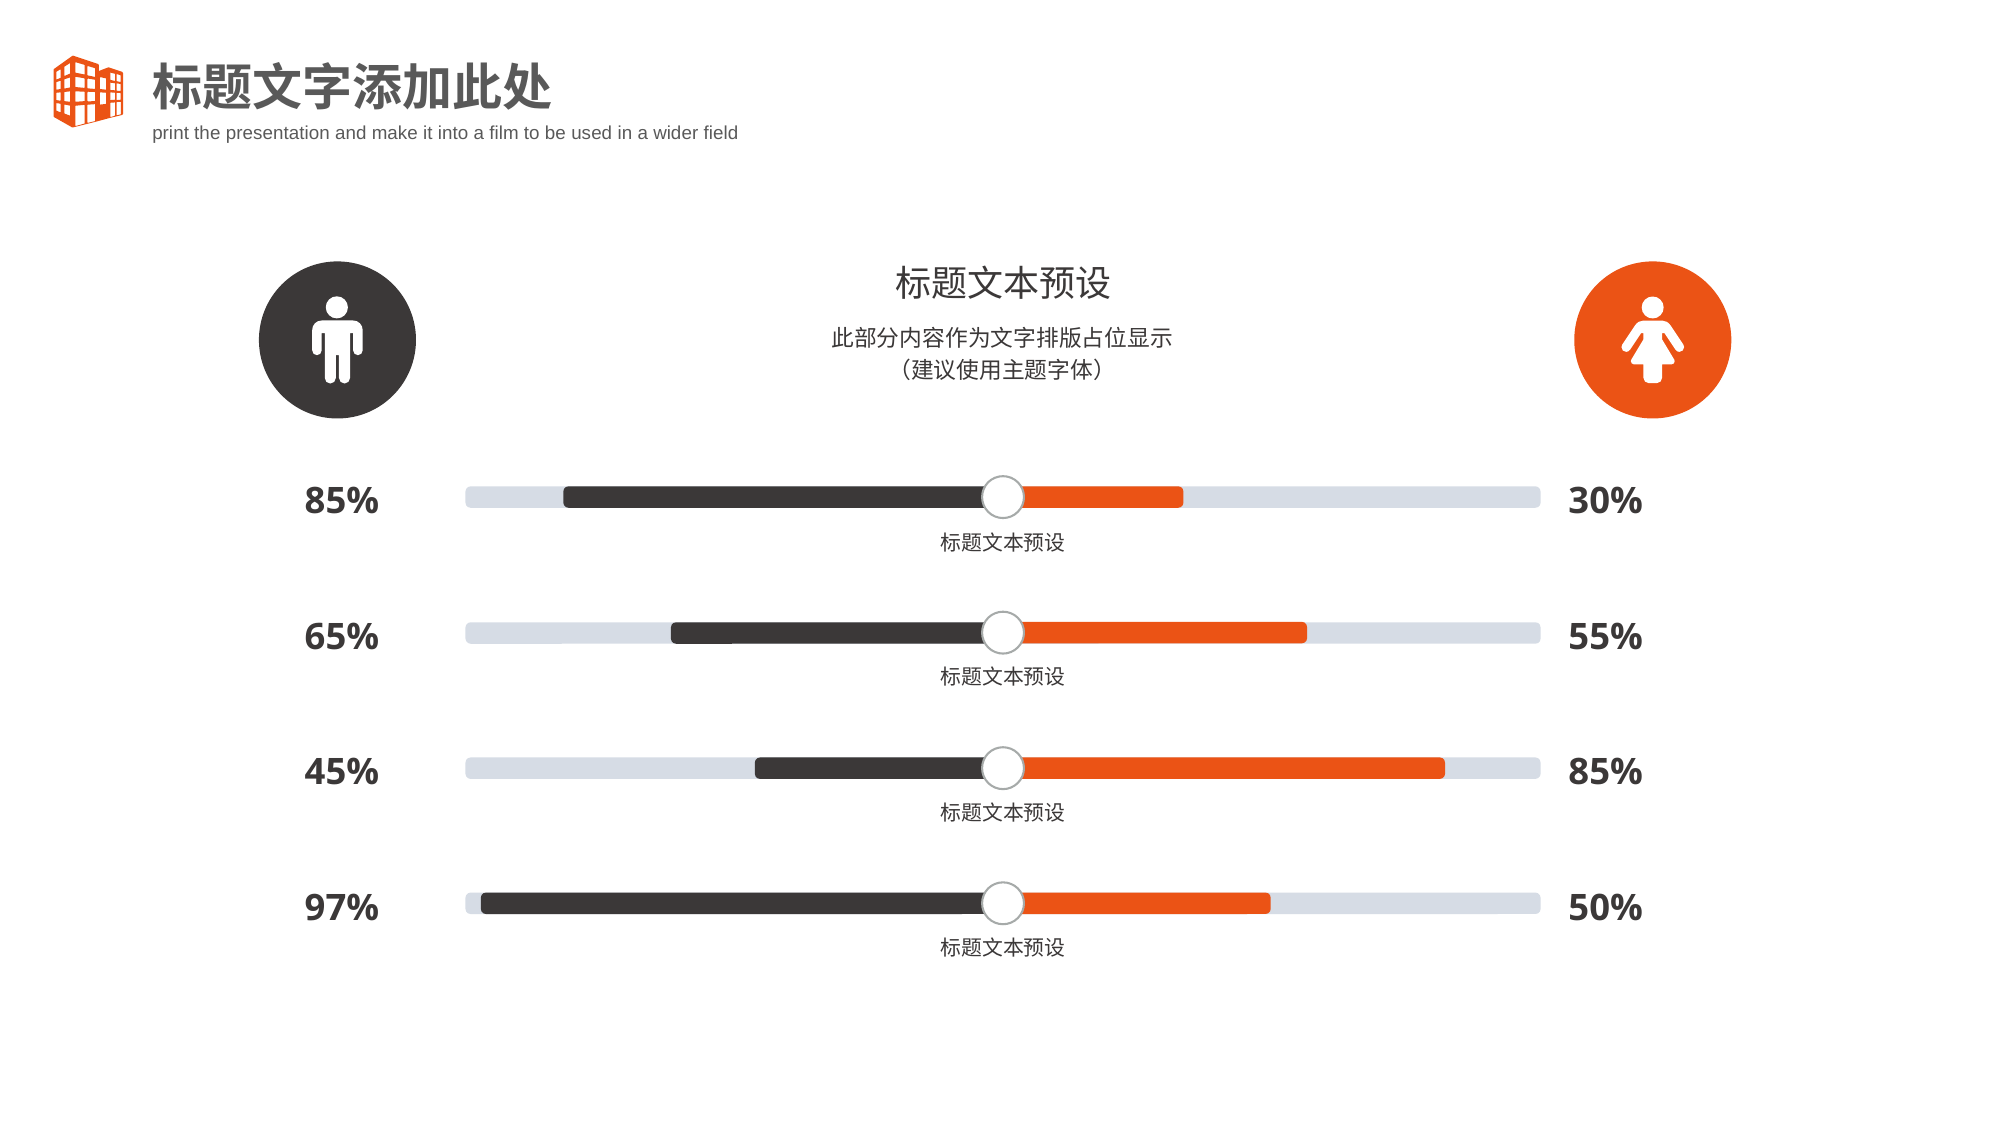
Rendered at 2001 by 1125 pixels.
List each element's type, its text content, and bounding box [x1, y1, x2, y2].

text_box 标题文本预设 [939, 529, 1067, 561]
text_box [563, 486, 984, 508]
text_box [480, 892, 984, 915]
text_box [1303, 622, 1541, 644]
text_box 85% [304, 474, 432, 525]
text_box [1021, 892, 1271, 915]
text_box 97% [304, 880, 432, 931]
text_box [1574, 261, 1732, 419]
text_box [1021, 621, 1308, 644]
text_box 45% [304, 744, 432, 795]
text_box [465, 892, 485, 915]
text_box [1442, 757, 1541, 779]
text_box 30% [1568, 474, 1696, 525]
text_box [1181, 486, 1541, 508]
text_box [982, 882, 1024, 925]
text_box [258, 261, 417, 419]
text_box [1022, 486, 1184, 508]
text_box [1248, 892, 1541, 915]
text_box [465, 757, 757, 779]
text_box [982, 747, 1024, 790]
text_box [465, 622, 673, 644]
text_box 55% [1568, 610, 1696, 661]
text_box 标题文本预设 [939, 934, 1067, 965]
text_box [982, 611, 1024, 654]
text_box 标题文本预设 [793, 252, 1214, 310]
text_box 50% [1568, 880, 1696, 931]
text_box 65% [304, 610, 432, 661]
text_box [754, 757, 984, 779]
text_box [465, 486, 566, 508]
text_box 85% [1568, 744, 1696, 795]
text_box [670, 622, 984, 644]
text_box 标题文本预设 [939, 664, 1067, 695]
text_box 标题文本预设 [939, 800, 1067, 831]
text_box [1022, 757, 1446, 779]
text_box [982, 476, 1024, 519]
text_box 此部分内容作为文字排版占位显示 （建议使用主题字体） [728, 310, 1276, 391]
